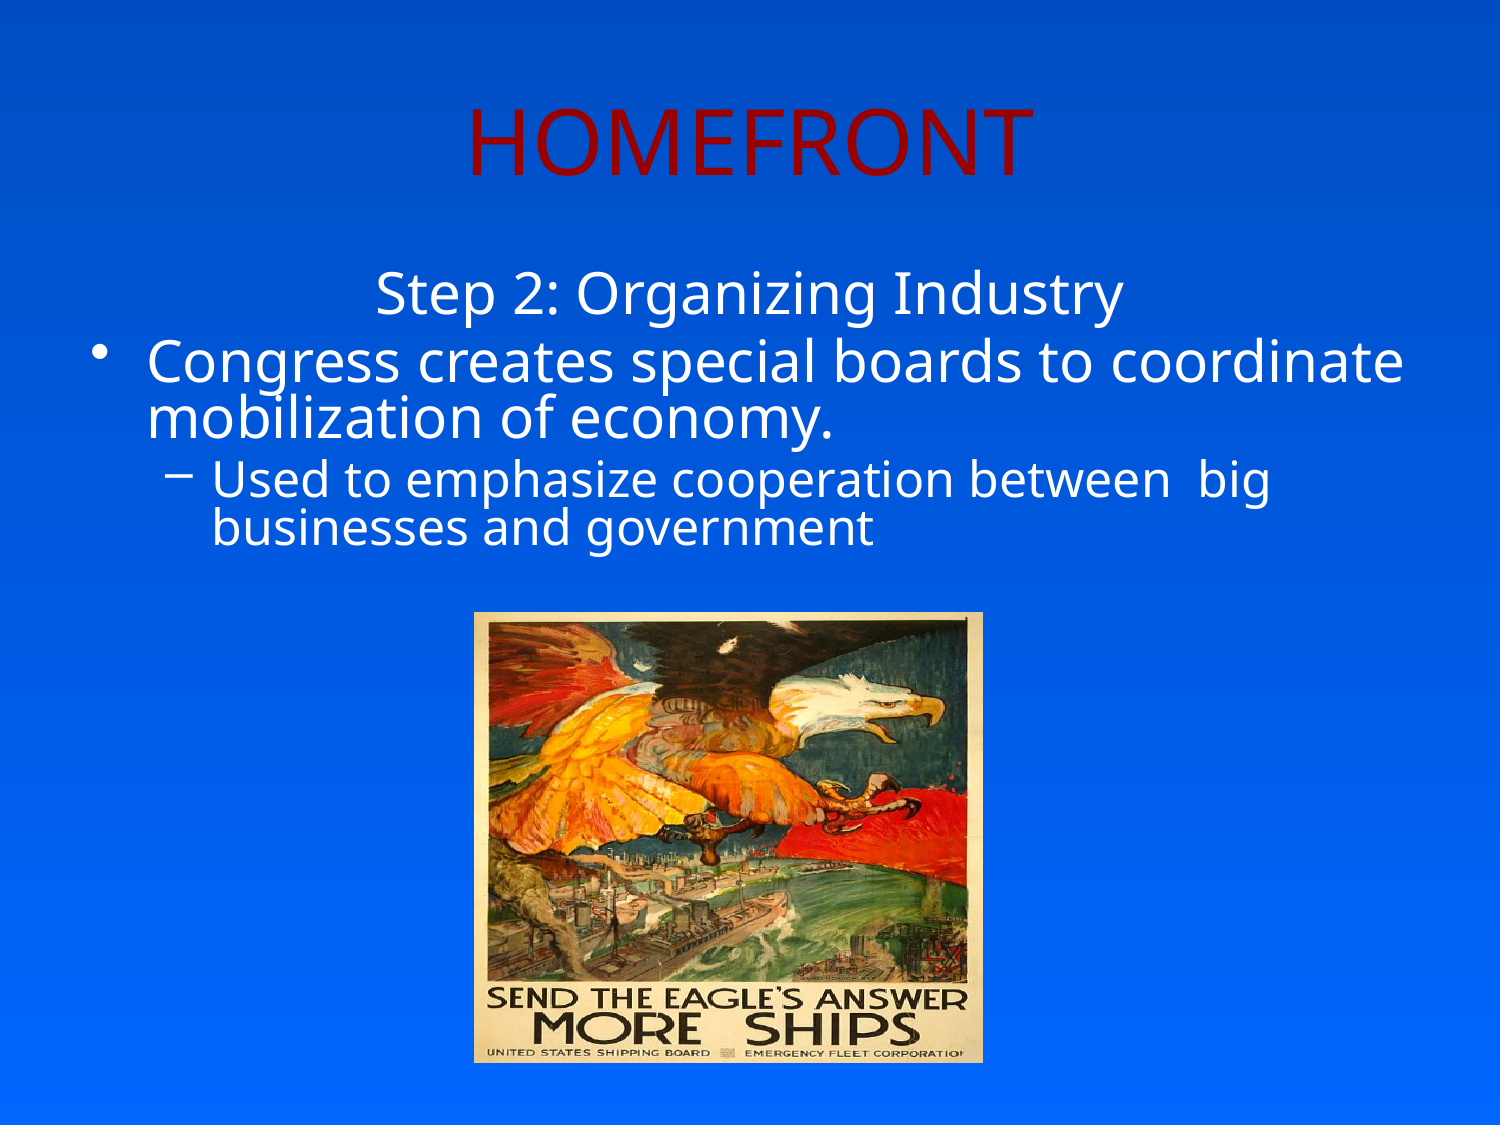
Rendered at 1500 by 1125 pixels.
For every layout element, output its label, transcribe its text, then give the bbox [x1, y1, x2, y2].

picture [474, 612, 984, 1063]
list Step 2: Organizing Industry Congress creates special boards to coordinate mobilization of economy. Used to emphasize cooperation between big businesses and government [74, 262, 1426, 1006]
title HOMEFRONT [74, 44, 1426, 233]
